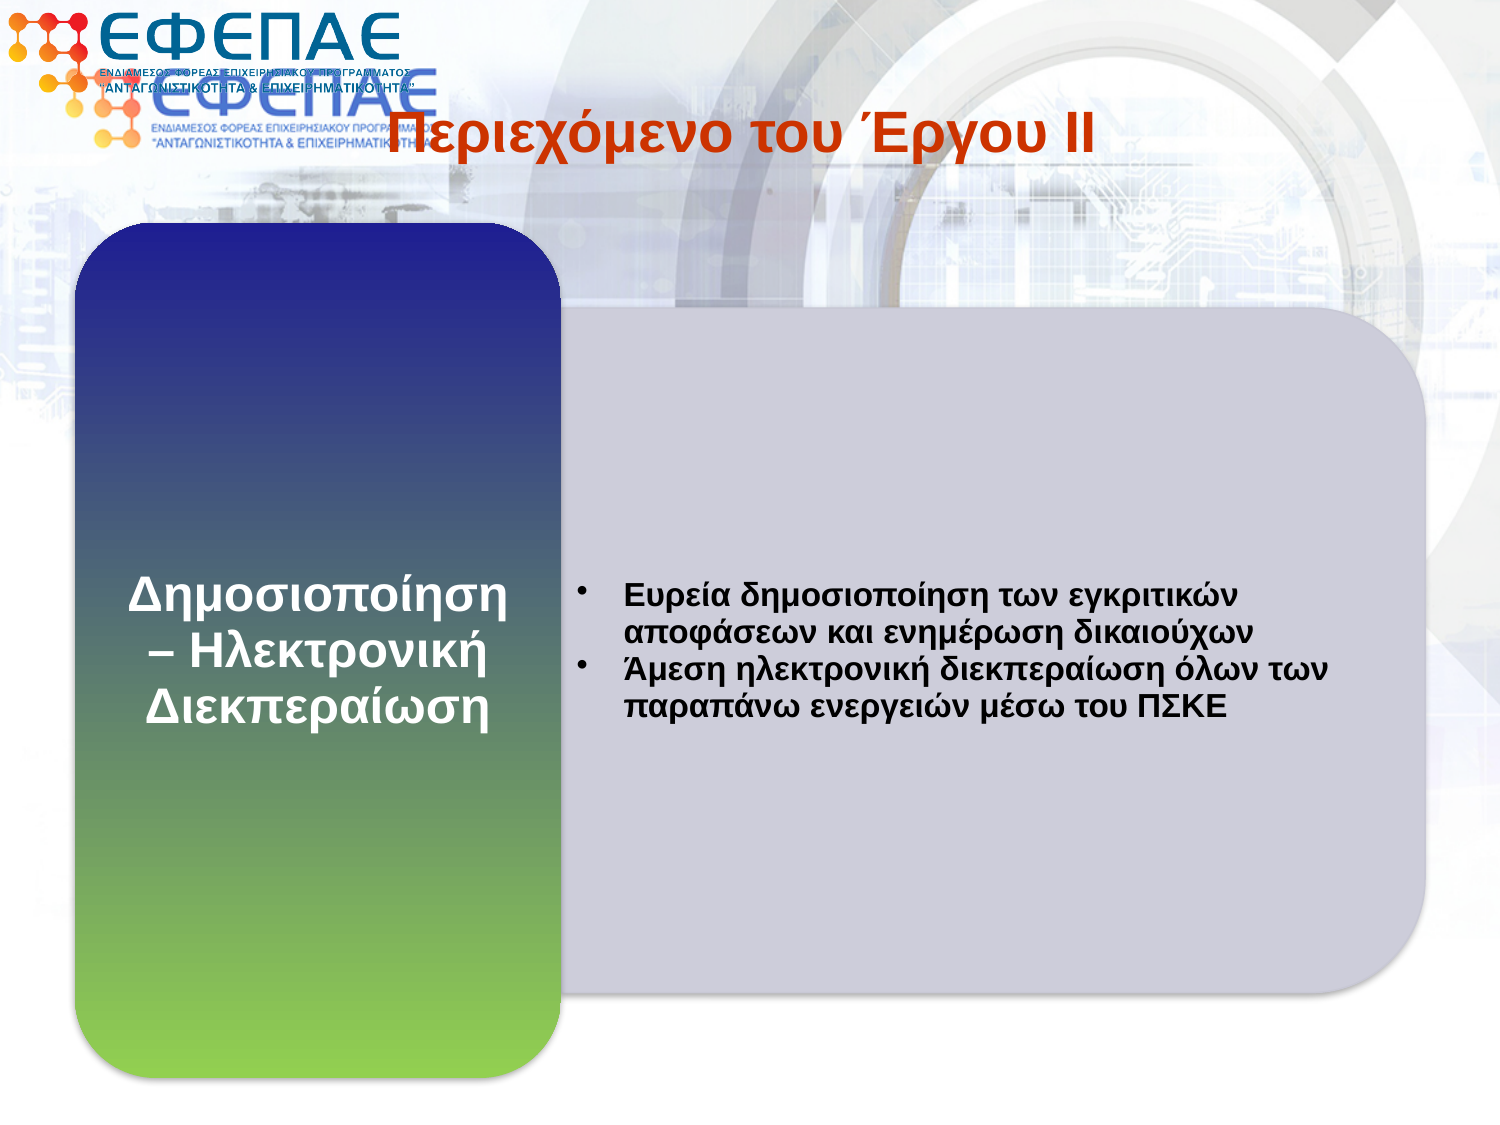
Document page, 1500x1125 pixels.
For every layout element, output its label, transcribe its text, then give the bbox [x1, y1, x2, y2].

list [74, 222, 1426, 1079]
picture [0, 0, 423, 106]
title Περιεχόμενο του Έργου ΙΙ [76, 70, 1424, 188]
table_cell 15 [0, 0, 1500, 1125]
